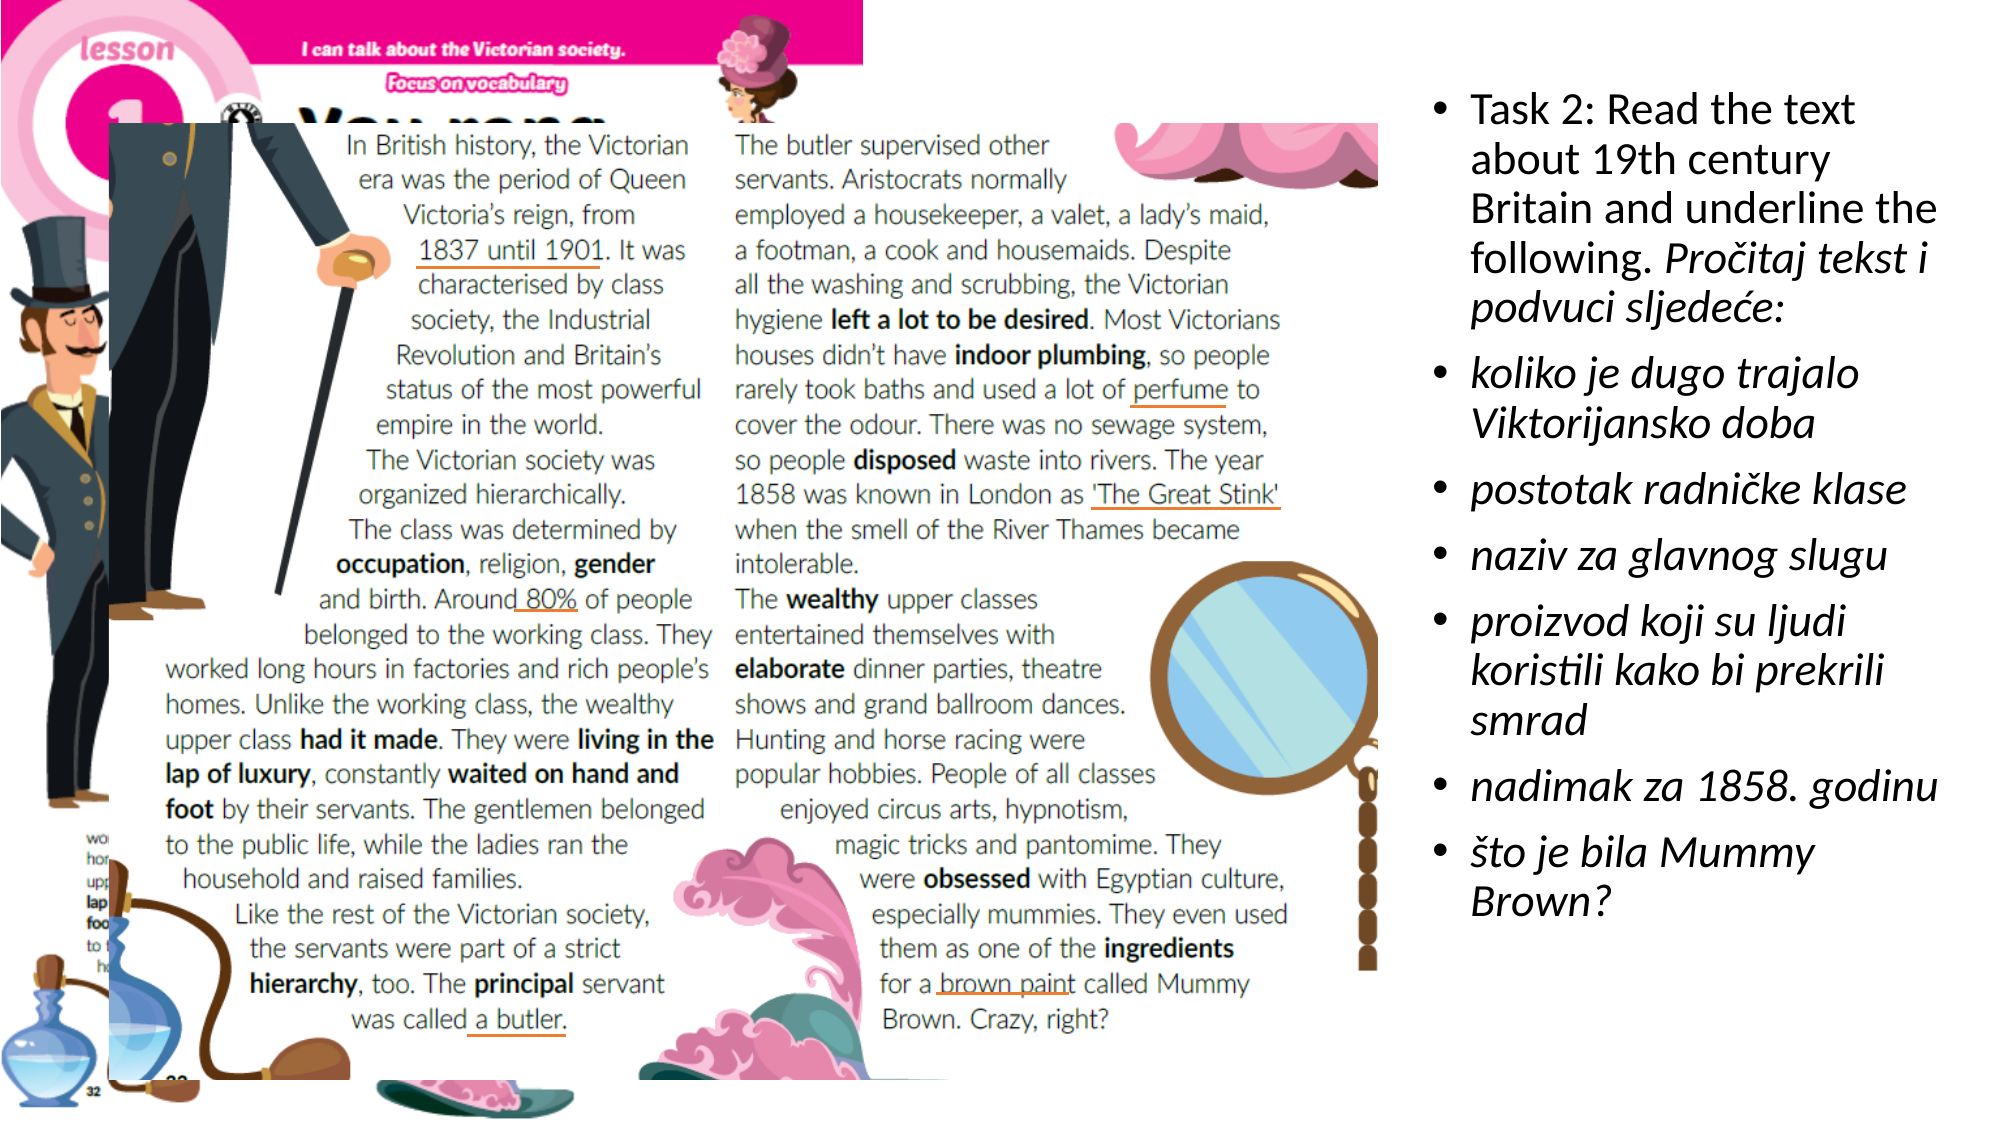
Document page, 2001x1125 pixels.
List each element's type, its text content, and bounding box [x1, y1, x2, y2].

list Task 2: Read the text about 19th century Britain and underline the following. Pročitaj tekst i podvuci sljedeće: koliko je dugo trajalo Viktorijansko doba postotak radničke klase naziv za glavnog slugu proizvod koji su ljudi koristili kako bi prekrili smrad nadimak za 1858. godinu što je bila Mummy Brown? [1417, 77, 1956, 947]
picture [1, 0, 1378, 1125]
